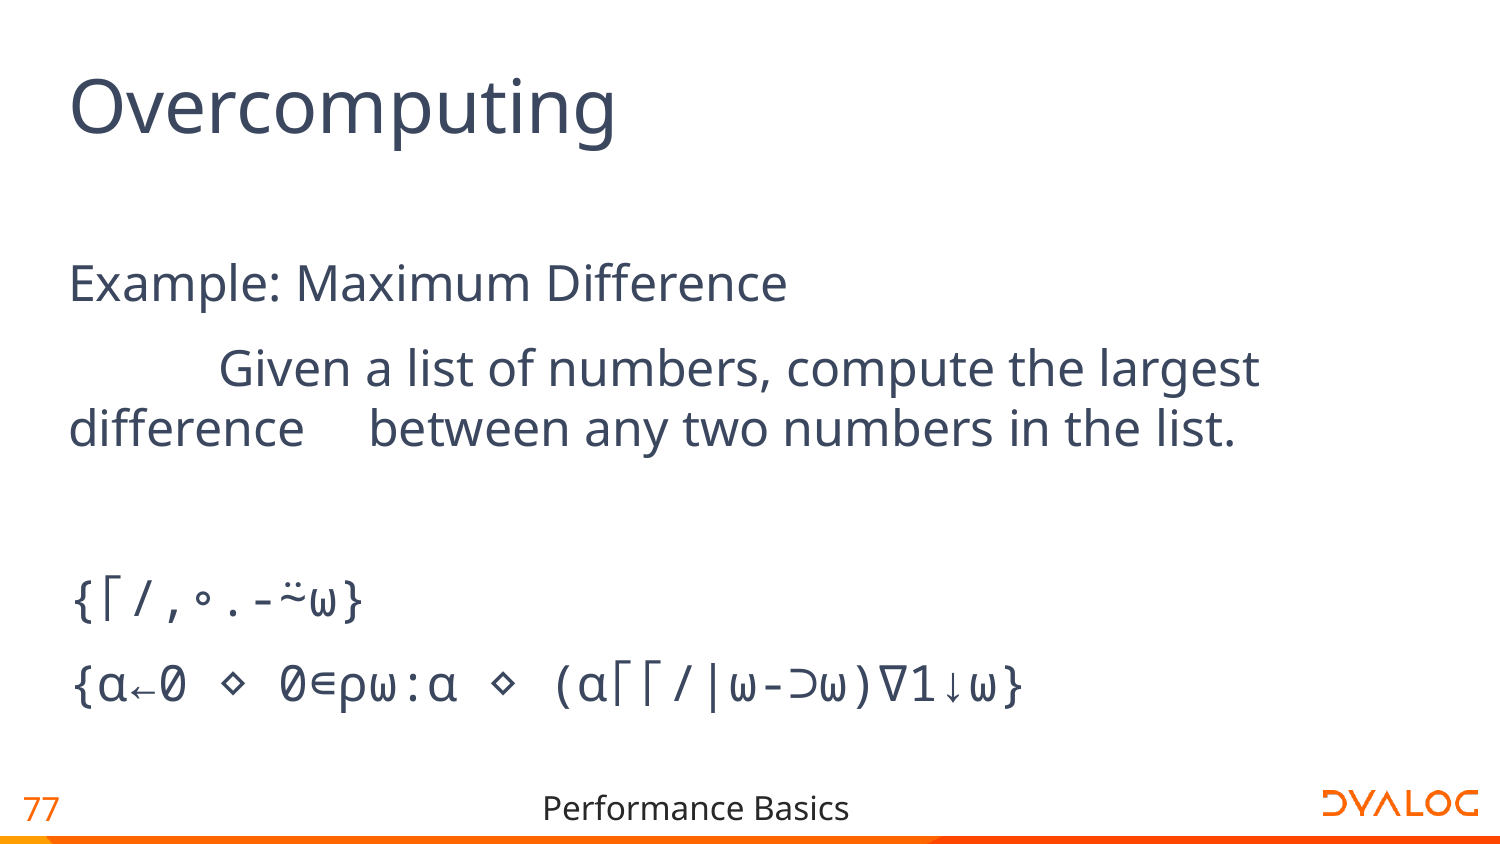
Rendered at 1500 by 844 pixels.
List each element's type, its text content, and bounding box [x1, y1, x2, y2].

picture [1323, 790, 1478, 816]
title Overcomputing [53, 43, 1121, 157]
list Example: Maximum Difference Given a list of numbers, compute the largest difference between any two numbers in the list. {⌈/,∘.-⍨⍵} {⍺←0 ⋄ 0∊⍴⍵:⍺ ⋄ (⍺⌈⌈/|⍵-⊃⍵)∇1↓⍵} [53, 244, 1443, 740]
picture [0, 836, 1500, 844]
